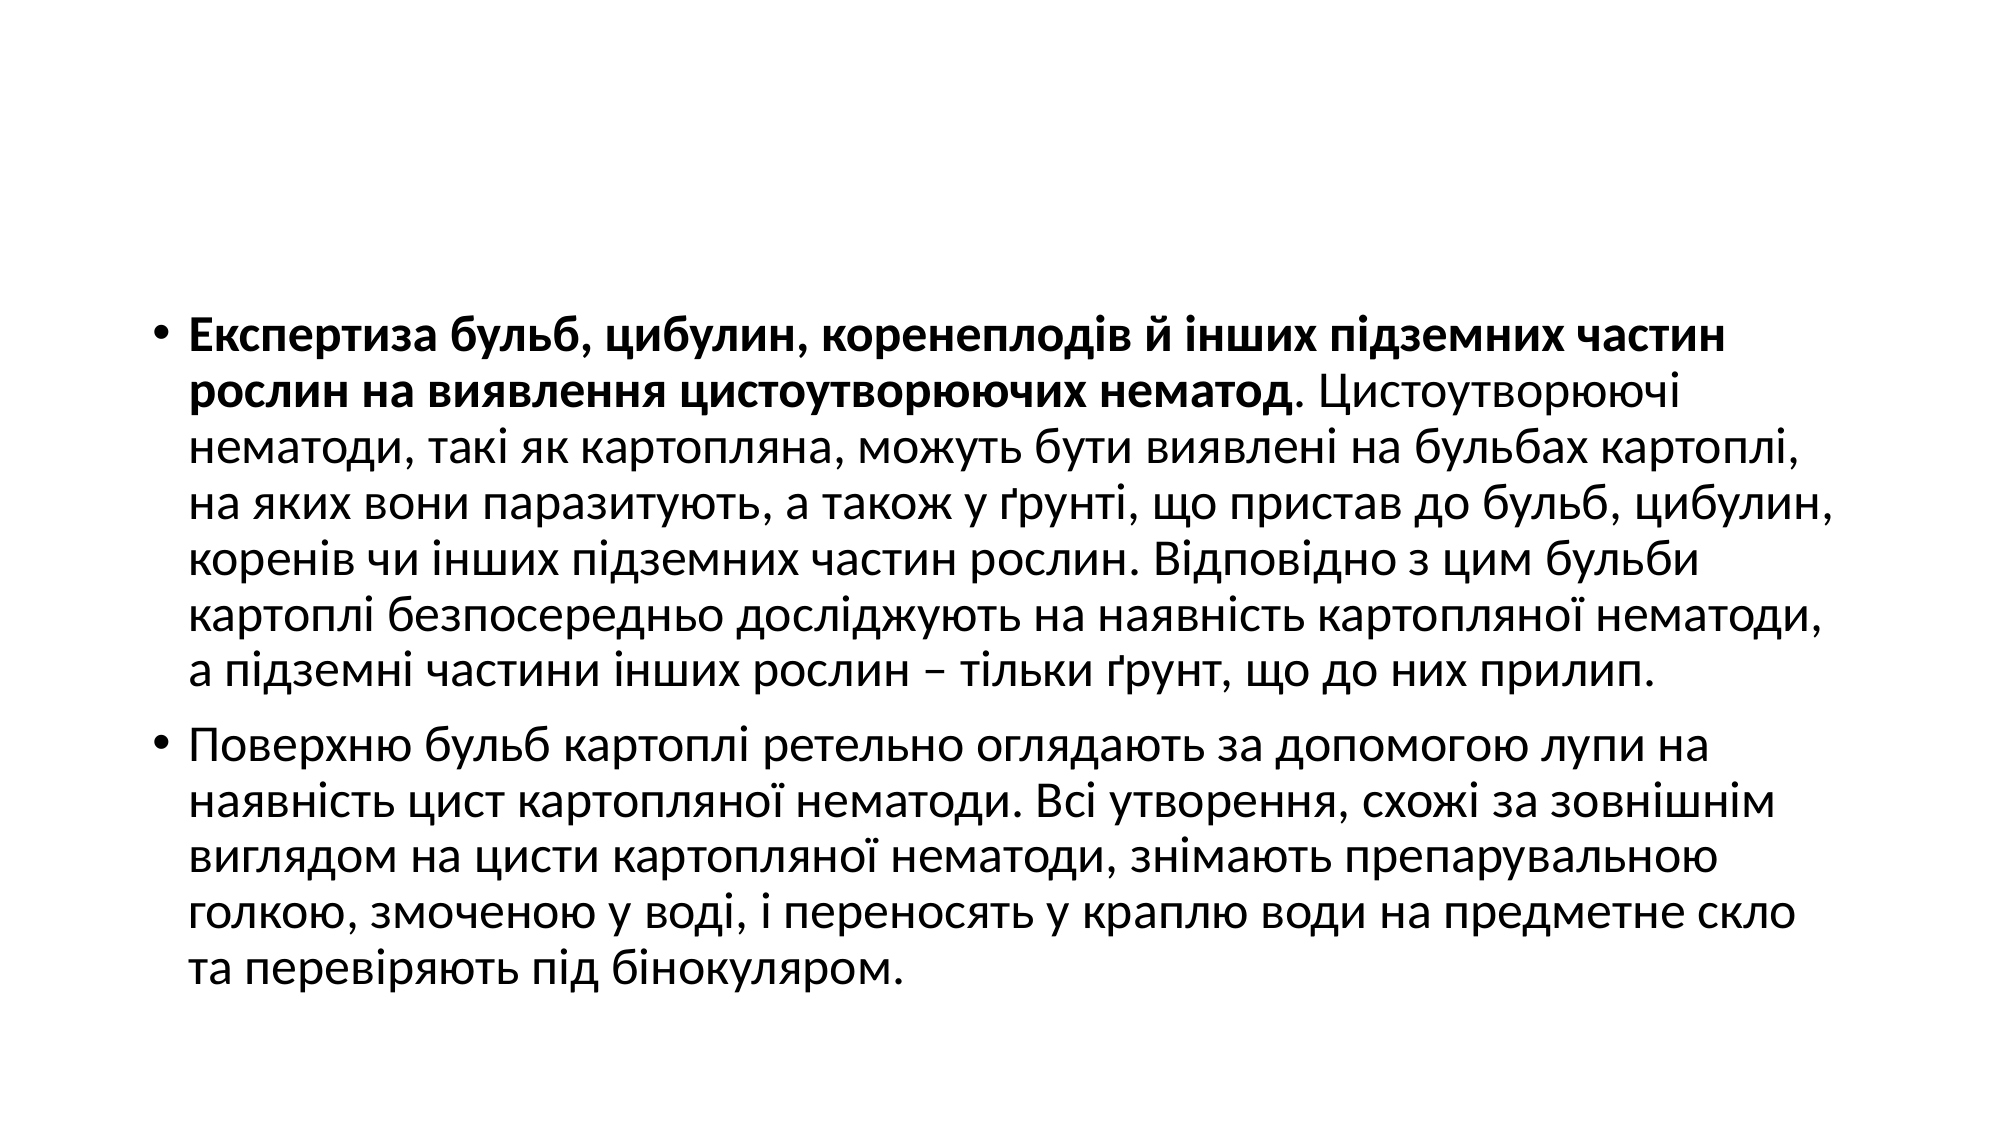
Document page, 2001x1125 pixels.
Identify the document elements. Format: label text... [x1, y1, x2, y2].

list Експертиза бульб, цибулин, коренеплодів й інших підземних частин рослин на виявлення цистоутворюючих нематод. Цистоутворюючі нематоди, такі як картопляна, можуть бути виявлені на бульбах картоплі, на яких вони паразитують, а також у ґрунті, що пристав до бульб, цибулин, коренів чи інших підземних частин рослин. Відповідно з цим бульби картоплі безпосередньо досліджують на наявність картопляної нематоди, а підземні частини інших рослин – тільки ґрунт, що до них прилип. Поверхню бульб картоплі ретельно оглядають за допомогою лупи на наявність цист картопляної нематоди. Всі утворення, схожі за зовнішнім виглядом на цисти картопляної нематоди, знімають препарувальною голкою, змоченою у воді, і переносять у краплю води на предметне скло та перевіряють під бінокуляром. [137, 299, 1863, 1014]
